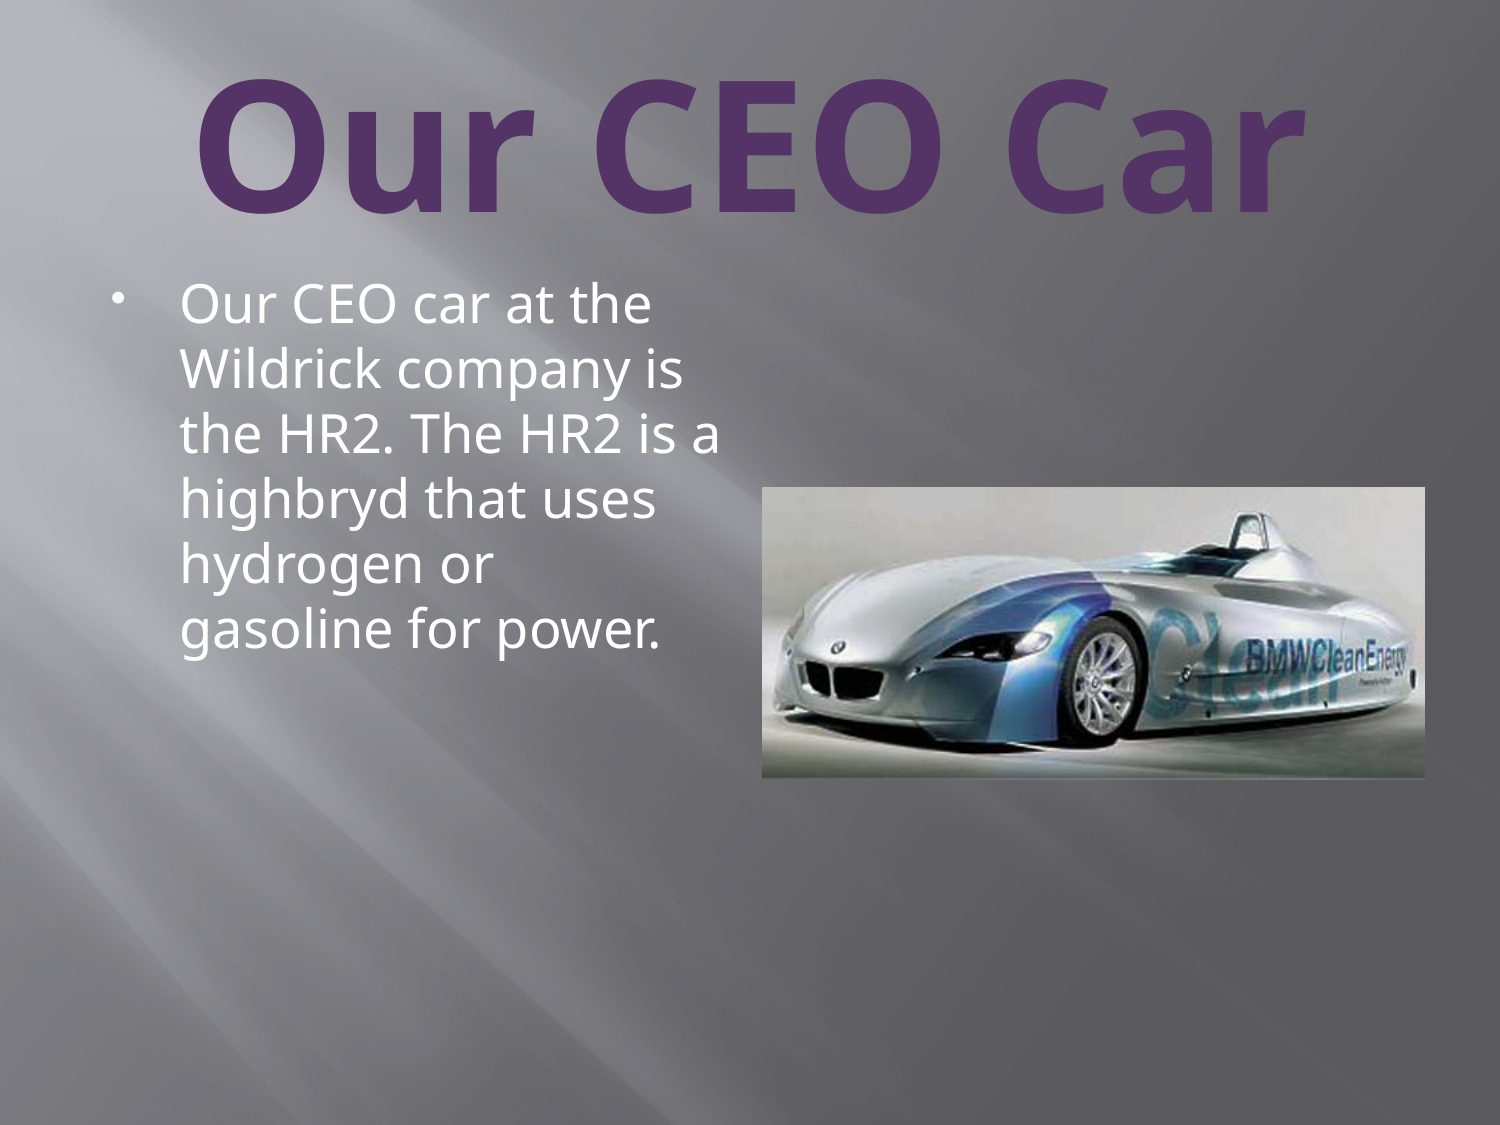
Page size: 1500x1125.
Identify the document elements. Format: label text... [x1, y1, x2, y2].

title Our CEO Car [75, 45, 1425, 233]
list Our CEO car at the Wildrick company is the HR2. The HR2 is a highbryd that uses hydrogen or gasoline for power. [75, 262, 738, 1005]
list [762, 487, 1426, 781]
